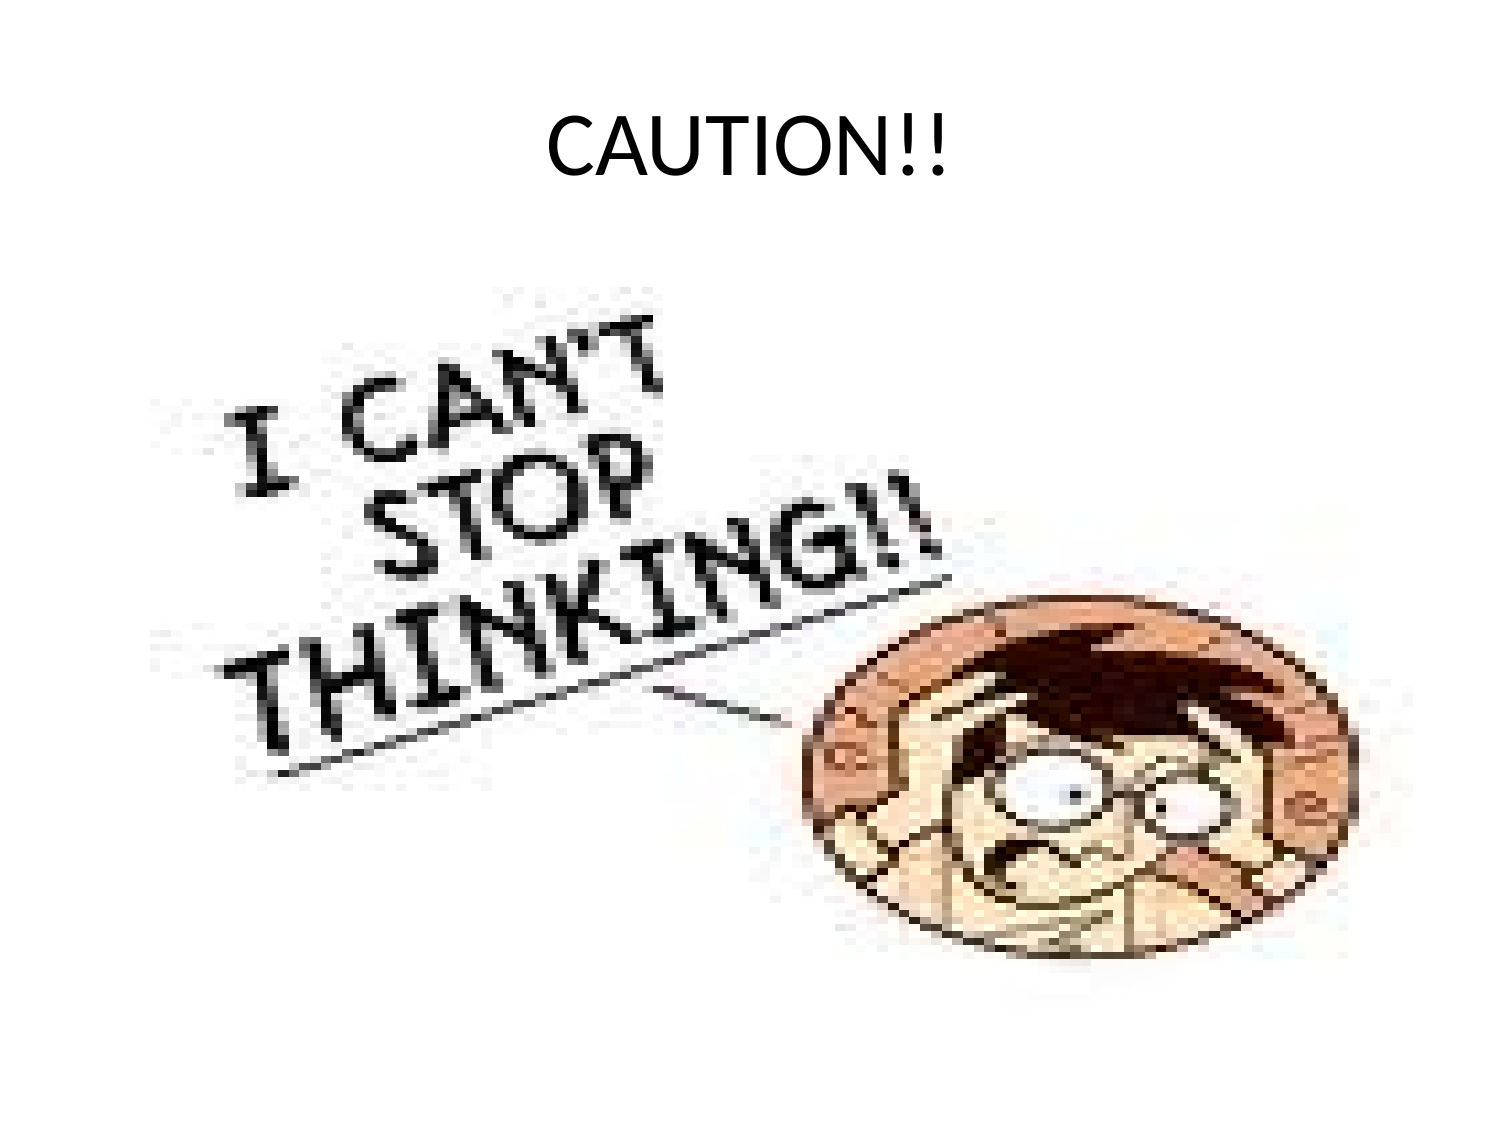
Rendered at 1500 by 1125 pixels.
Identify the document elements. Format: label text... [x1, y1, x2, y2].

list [149, 287, 1413, 1051]
title CAUTION!! [75, 45, 1425, 233]
